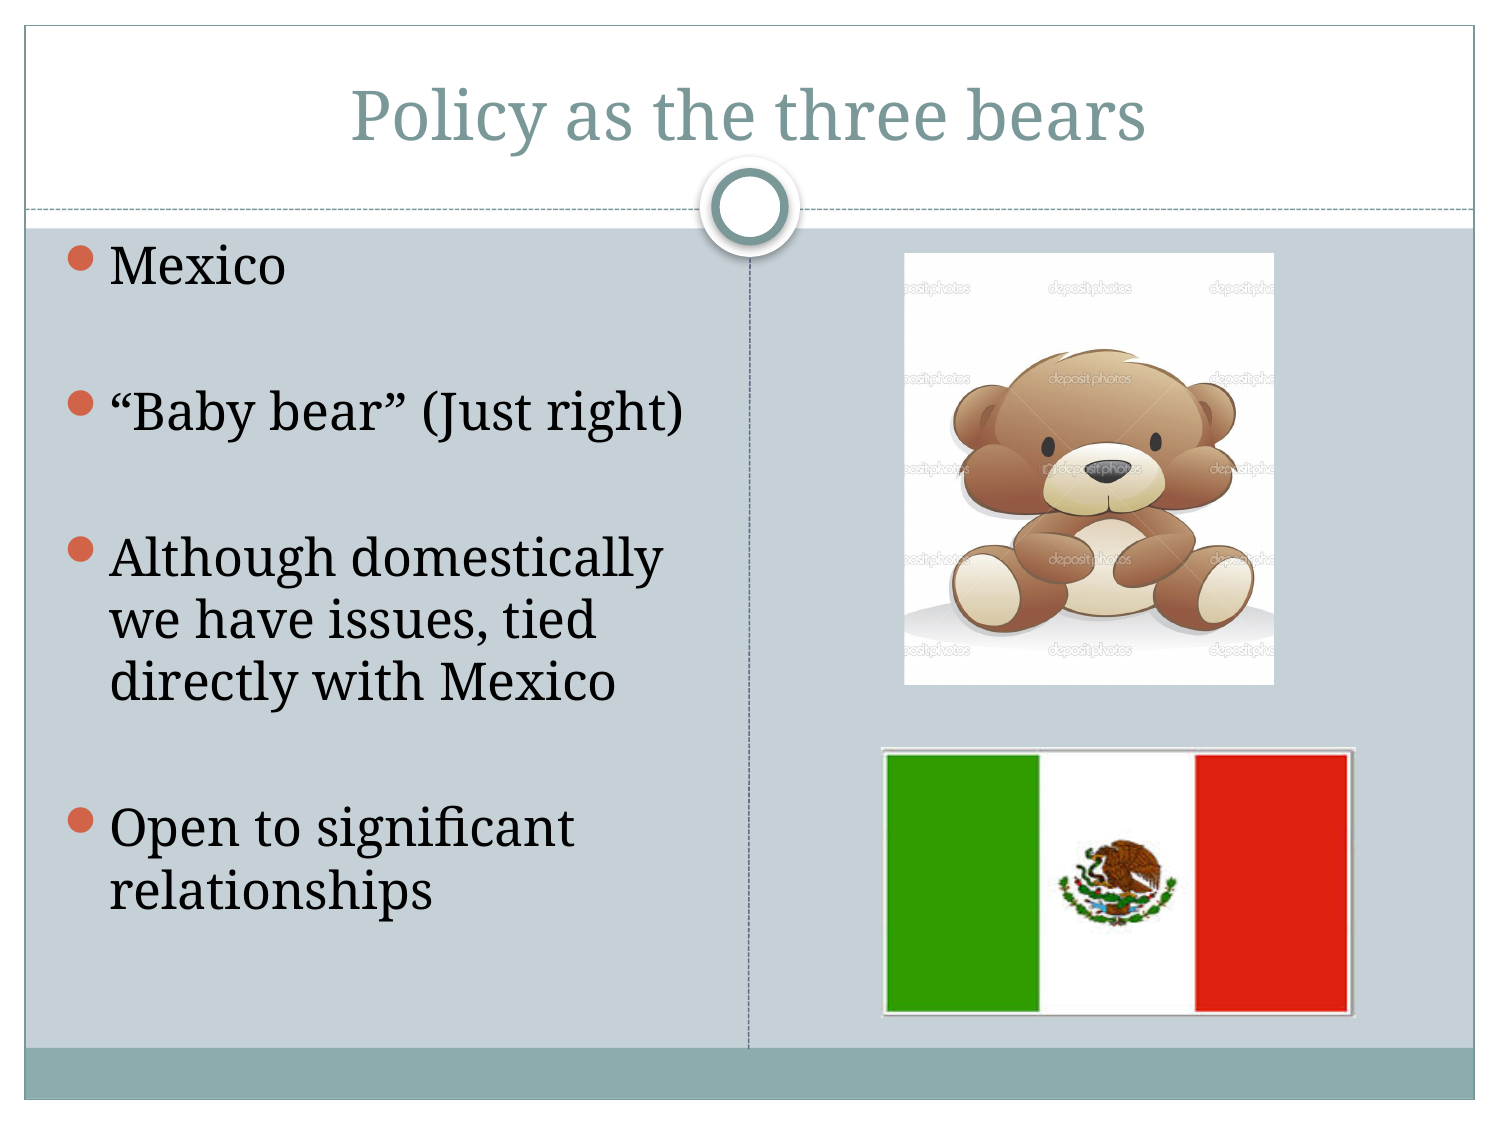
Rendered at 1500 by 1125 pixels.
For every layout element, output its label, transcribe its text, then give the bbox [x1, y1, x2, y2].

title Policy as the three bears [49, 37, 1450, 162]
list Mexico “Baby bear” (Just right) Although domestically we have issues, tied directly with Mexico Open to significant relationships [49, 224, 712, 993]
picture [881, 746, 1356, 1019]
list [904, 253, 1275, 686]
